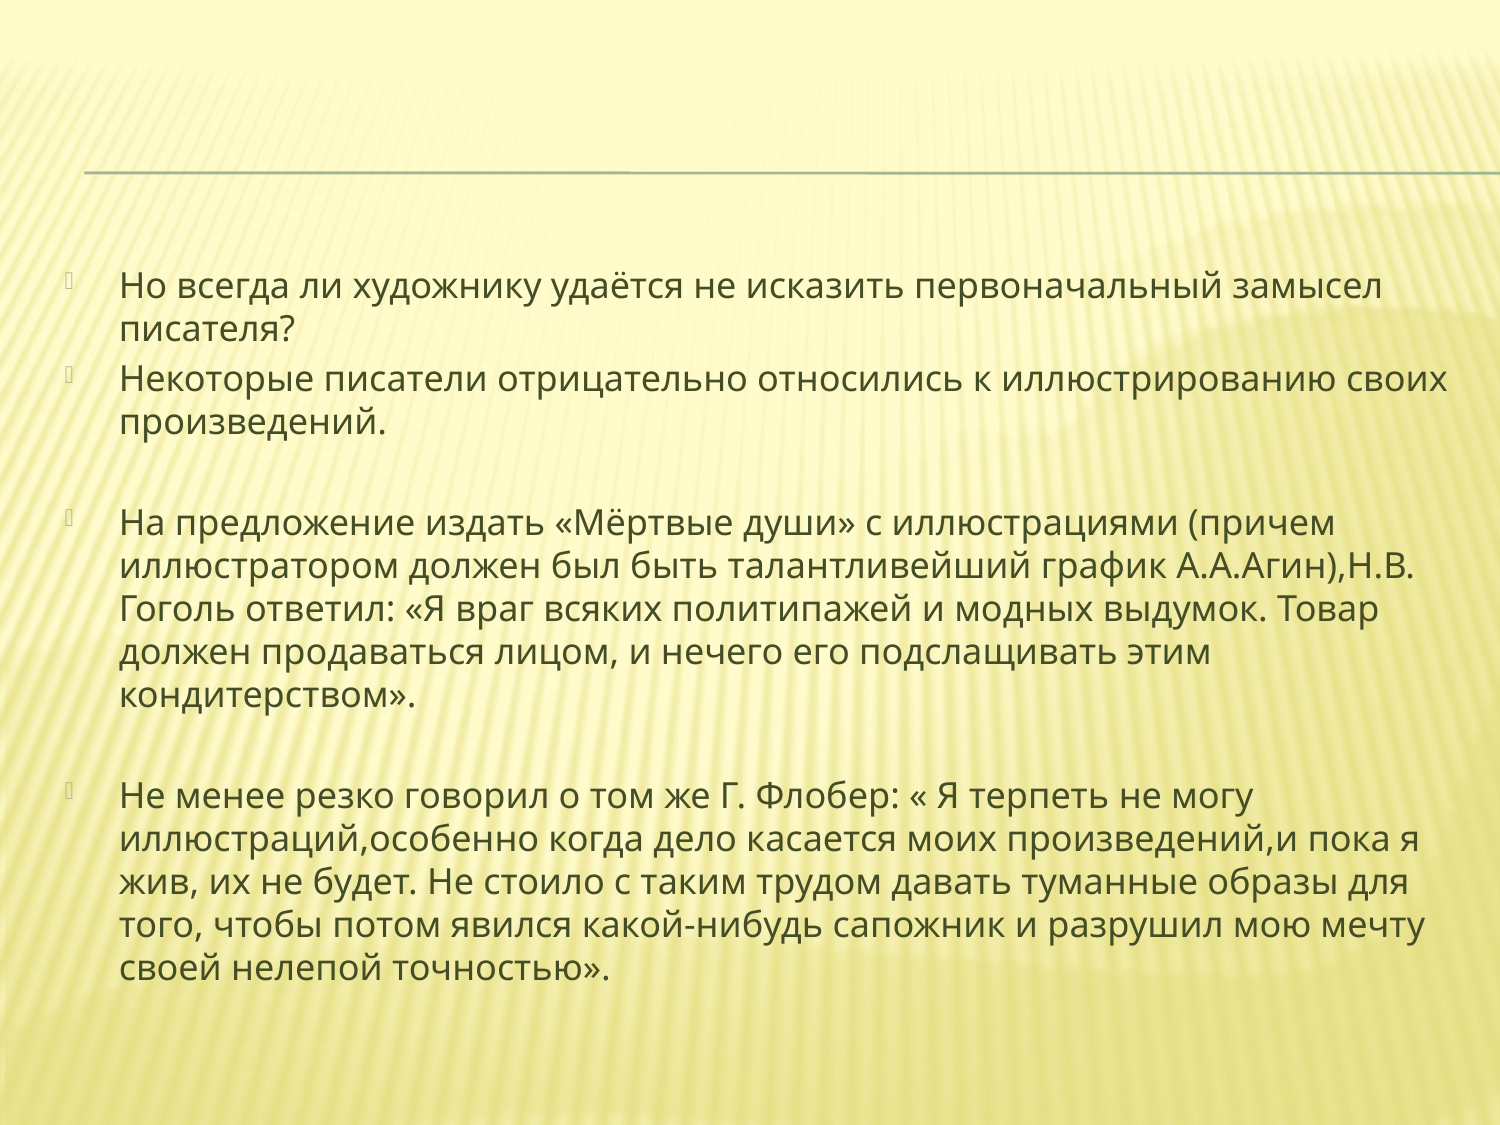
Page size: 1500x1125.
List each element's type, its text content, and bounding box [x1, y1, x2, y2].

list Но всегда ли художнику удаётся не исказить первоначальный замысел писателя? Некоторые писатели отрицательно относились к иллюстрированию своих произведений. На предложение издать «Мёртвые души» с иллюстрациями (причем иллюстратором должен был быть талантливейший график А.А.Агин),Н.В. Гоголь ответил: «Я враг всяких политипажей и модных выдумок. Товар должен продаваться лицом, и нечего его подслащивать этим кондитерством». Не менее резко говорил о том же Г. Флобер: « Я терпеть не могу иллюстраций,особенно когда дело касается моих произведений,и пока я жив, их не будет. Не стоило с таким трудом давать туманные образы для того, чтобы потом явился какой-нибудь сапожник и разрушил мою мечту своей нелепой точностью». [50, 254, 1475, 998]
